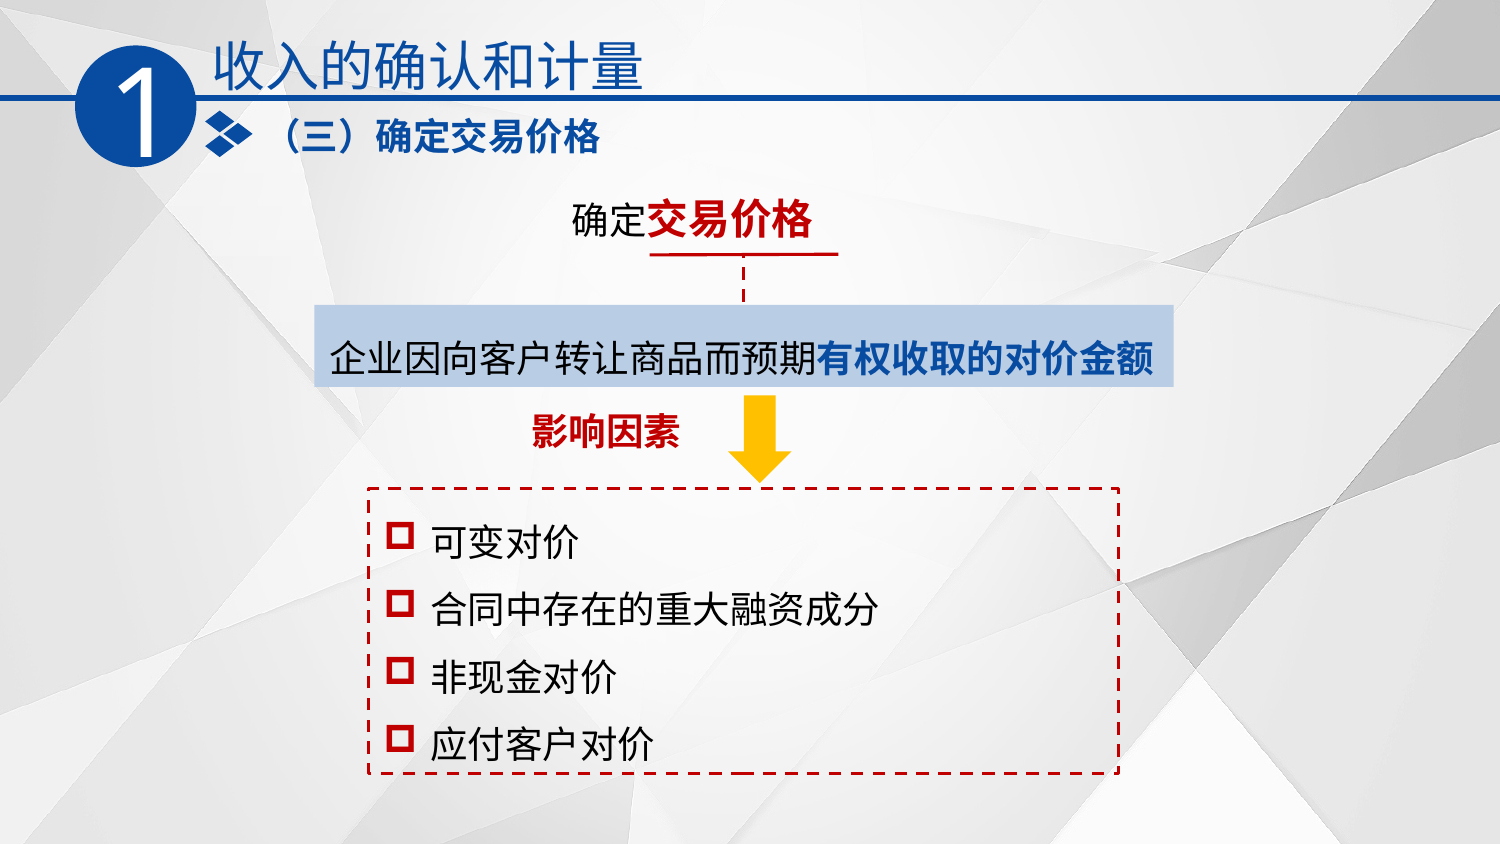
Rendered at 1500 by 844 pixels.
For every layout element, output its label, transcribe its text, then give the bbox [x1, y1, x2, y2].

text_box [75, 74, 84, 97]
text_box [223, 122, 253, 145]
text_box [727, 395, 792, 484]
text_box 企业因向客户转让商品而预期有权收取的对价金额 [314, 304, 1174, 387]
text_box 收入的确认和计量 [198, 37, 792, 92]
text_box [205, 135, 235, 158]
text_box 1 [84, 45, 203, 97]
text_box 1 [84, 107, 203, 171]
text_box [205, 110, 235, 133]
picture [0, 0, 1500, 95]
text_box 影响因素 [516, 400, 696, 461]
text_box 可变对价 合同中存在的重大融资成分 非现金对价 应付客户对价 [368, 488, 1119, 774]
text_box （三）确定交易价格 [251, 107, 614, 164]
text_box [75, 107, 84, 138]
text_box 确定交易价格 [556, 185, 829, 251]
picture [0, 101, 1500, 844]
